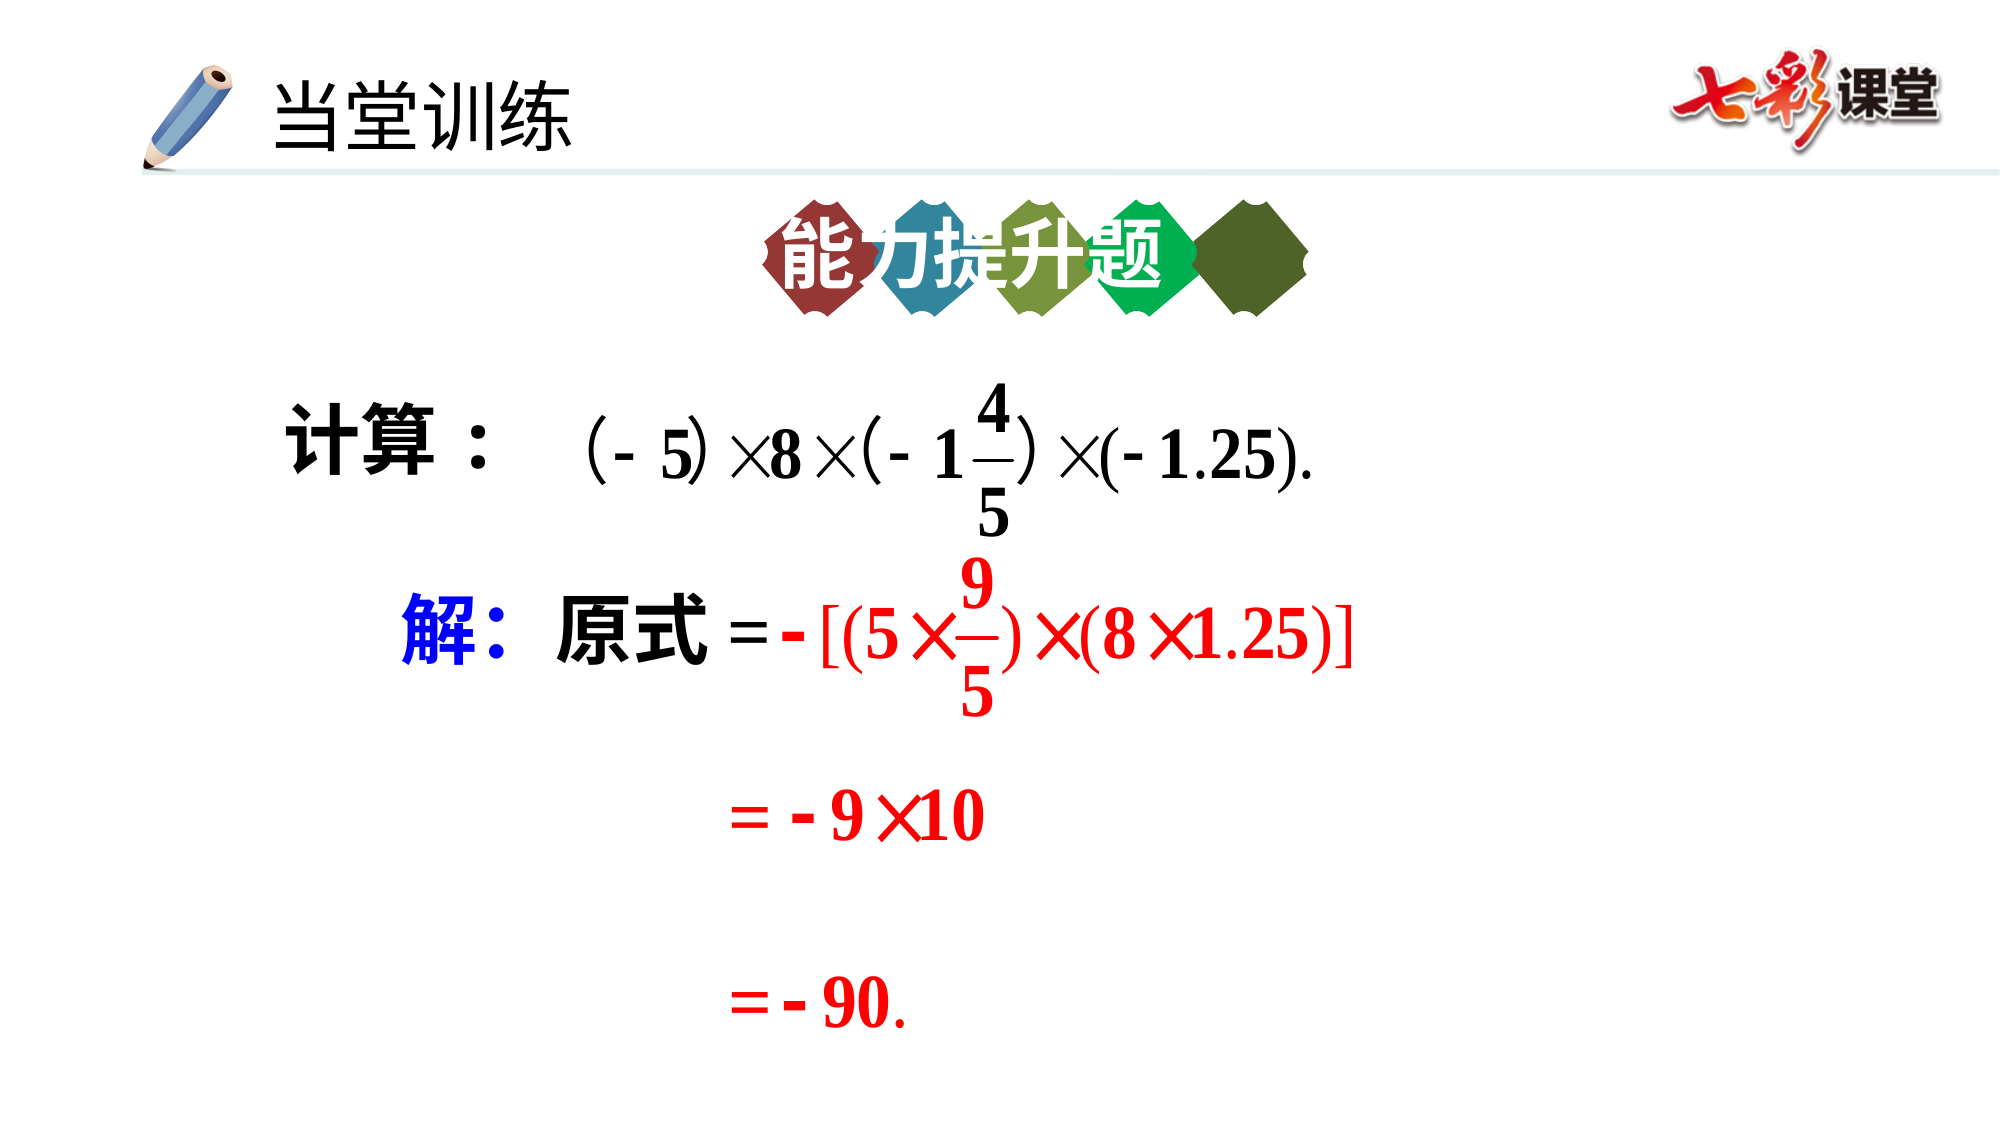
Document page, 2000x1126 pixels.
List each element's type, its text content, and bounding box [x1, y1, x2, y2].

picture [133, 42, 242, 195]
text_box 解：原式= = = [380, 571, 793, 1055]
text_box 计算: [263, 381, 564, 495]
picture [1666, 42, 1948, 157]
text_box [772, 957, 918, 1048]
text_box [569, 361, 1325, 553]
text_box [770, 536, 1364, 735]
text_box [780, 770, 996, 860]
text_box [763, 197, 1307, 308]
